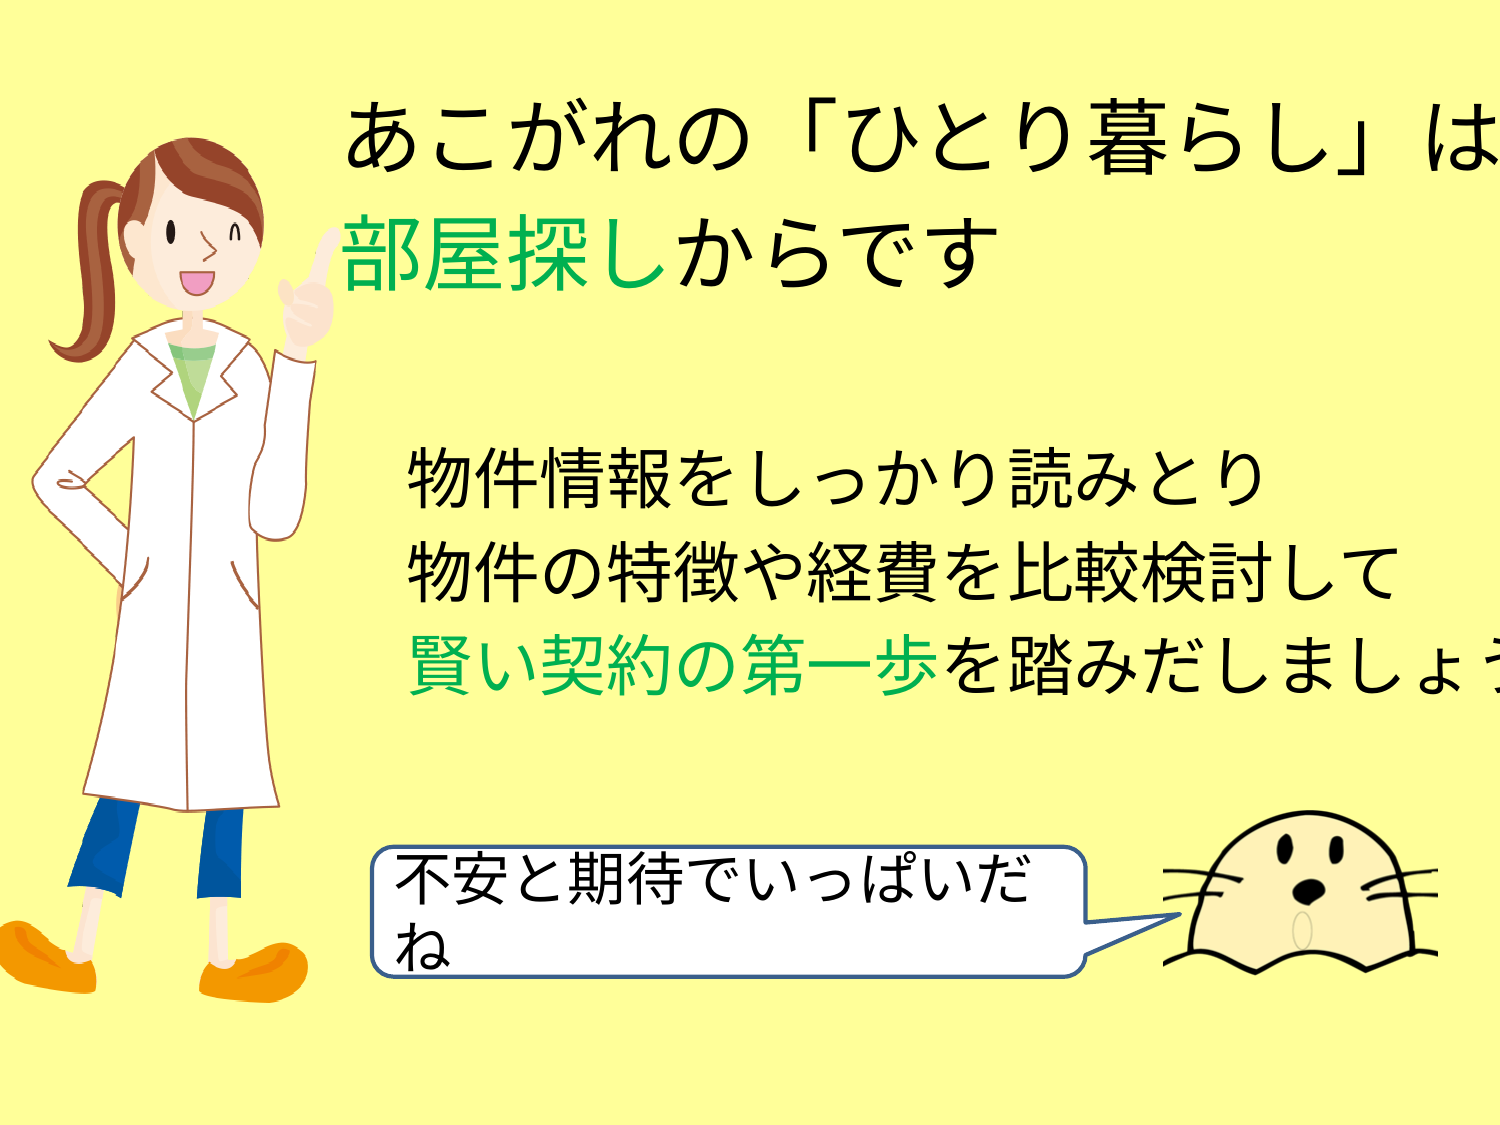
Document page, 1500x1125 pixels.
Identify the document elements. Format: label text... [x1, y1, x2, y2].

list あこがれの「ひとり暮らし」は 部屋探しからです 物件情報をしっかり読みとり 物件の特徴や経費を比較検討して 賢い契約の第一歩を踏みだしましょう [324, 77, 1500, 1072]
picture [0, 125, 349, 1024]
picture [1163, 810, 1438, 980]
text_box 不安と期待でいっぱいだね [369, 844, 1158, 979]
